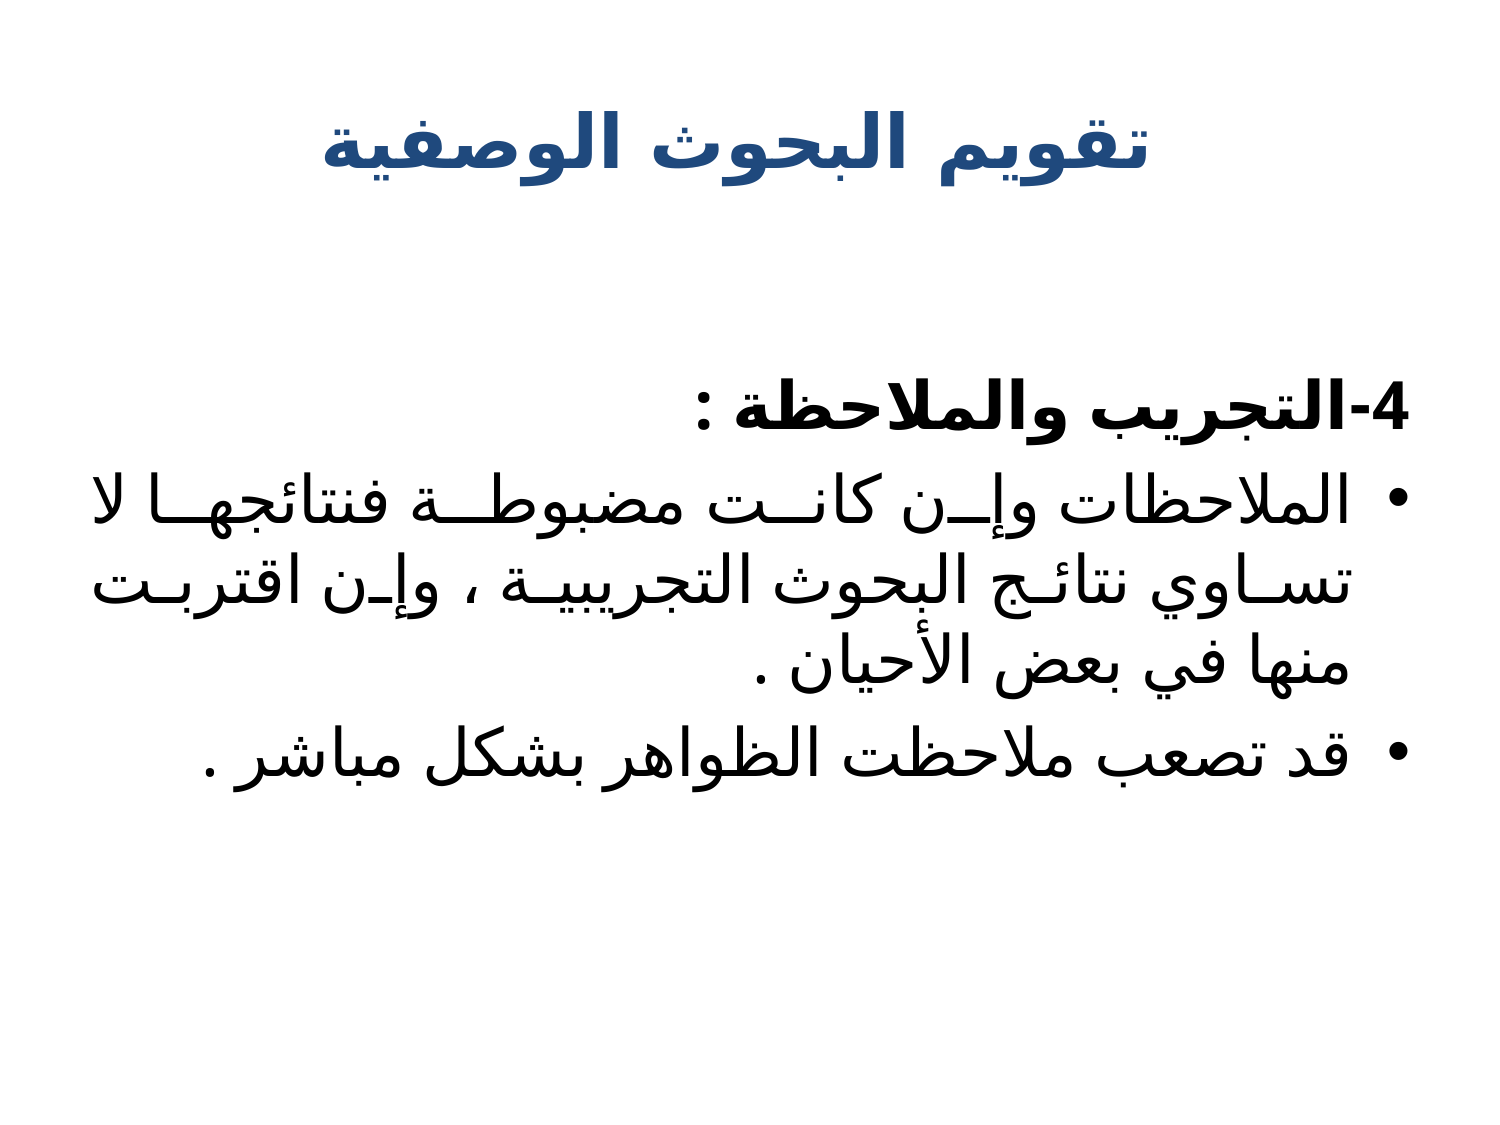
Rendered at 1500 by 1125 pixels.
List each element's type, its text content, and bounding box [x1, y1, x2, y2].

list 4-التجريب والملاحظة : الملاحظات وإن كانت مضبوطة فنتائجها لا تساوي نتائج البحوث التجريبية ، وإن اقتربت منها في بعض الأحيان . قد تصعب ملاحظت الظواهر بشكل مباشر . [75, 262, 1425, 1005]
title تقويم البحوث الوصفية [75, 45, 1425, 233]
